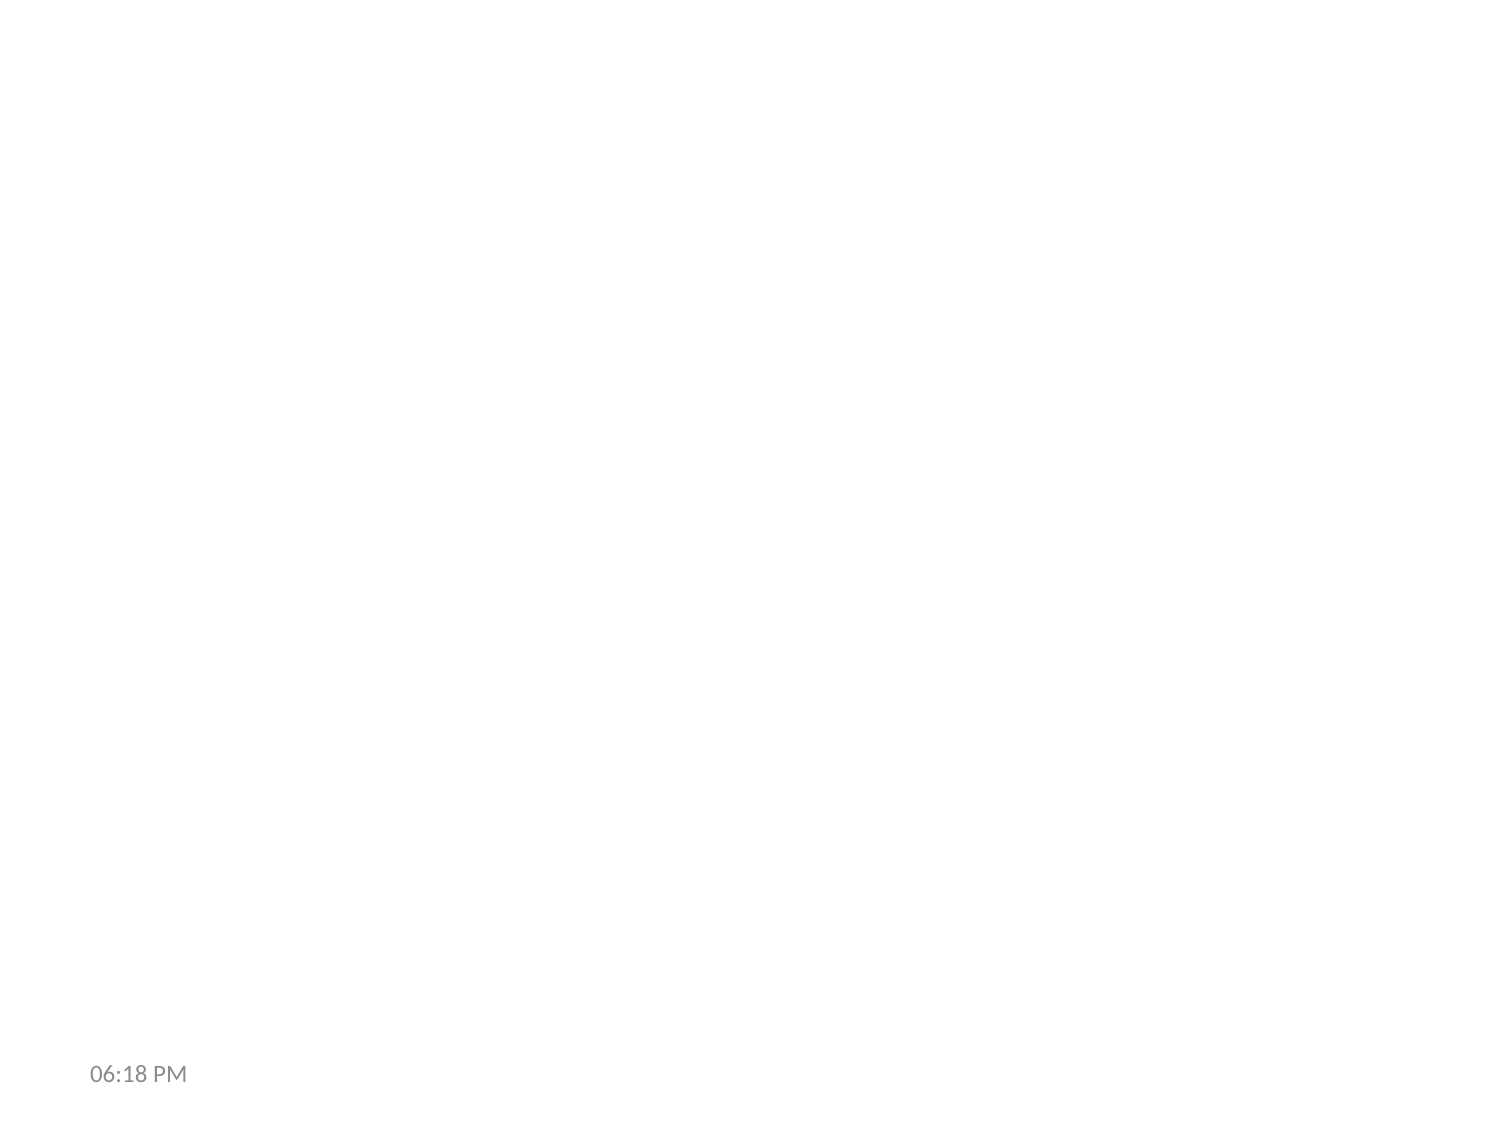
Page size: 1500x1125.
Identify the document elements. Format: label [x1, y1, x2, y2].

slide_number [75, 1042, 425, 1103]
